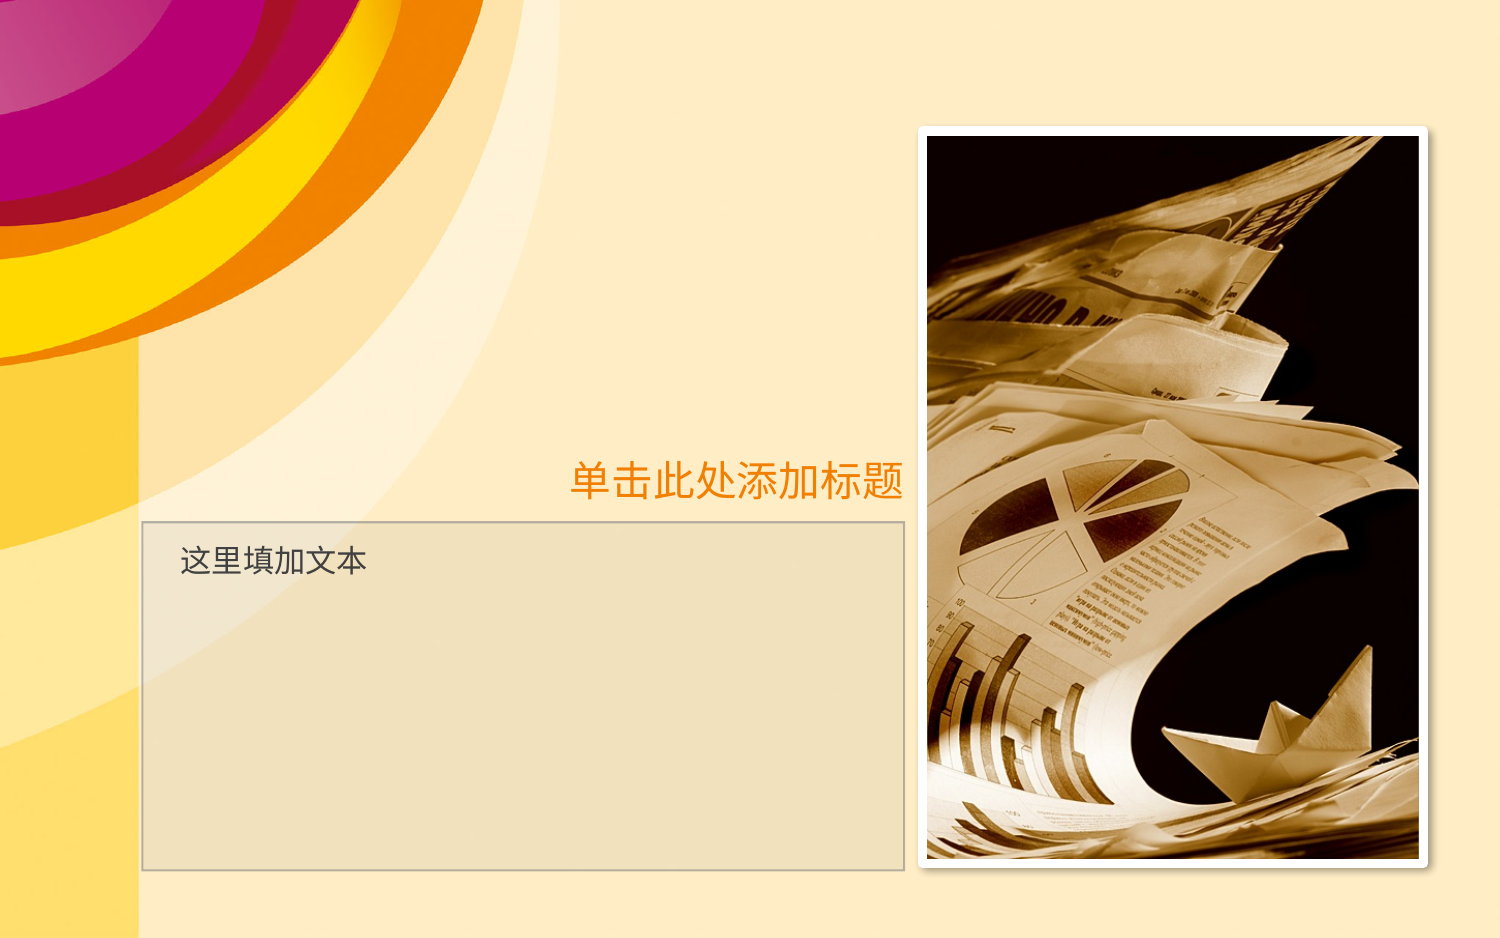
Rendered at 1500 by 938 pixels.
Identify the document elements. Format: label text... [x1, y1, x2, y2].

text_box 单击此处添加标题 [358, 446, 919, 512]
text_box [142, 521, 905, 871]
picture [0, 0, 1500, 938]
